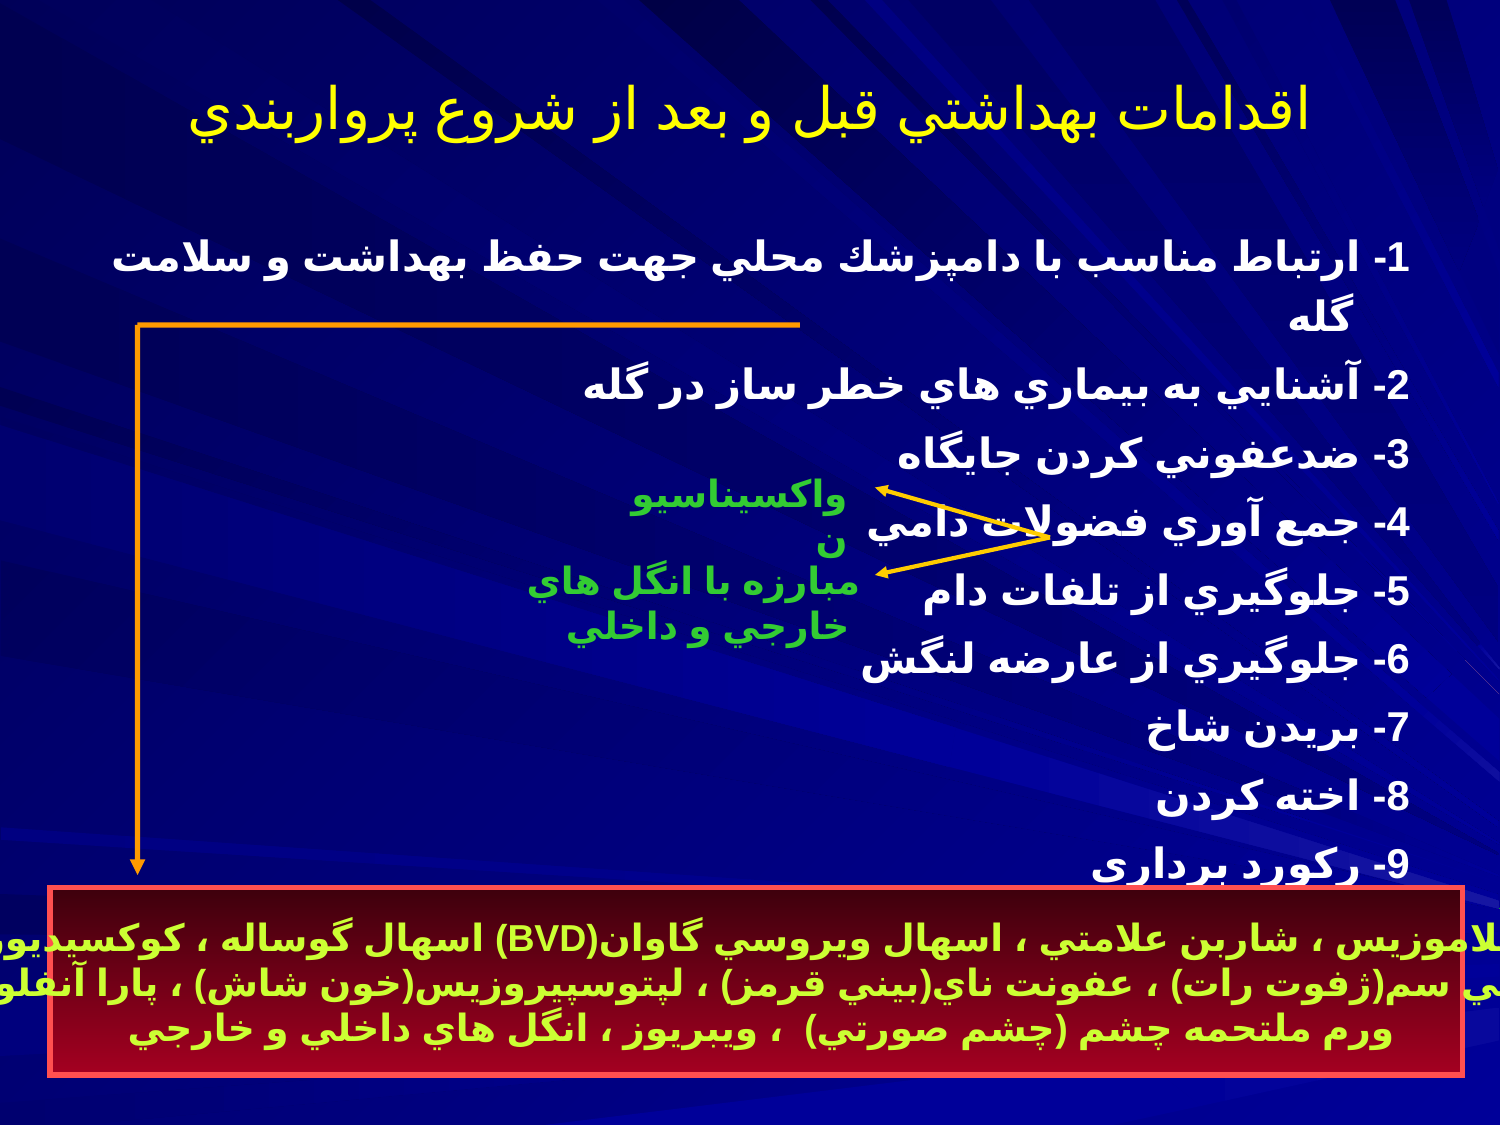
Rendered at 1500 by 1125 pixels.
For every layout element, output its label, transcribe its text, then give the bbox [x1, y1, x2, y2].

title اقدامات بهداشتي قبل و بعد از شروع پرواربندي [74, 49, 1426, 163]
text_box [131, 326, 144, 875]
text_box [875, 537, 1051, 579]
list 1- ارتباط مناسب با دامپزشك محلي جهت حفظ بهداشت و سلامت گله 2- آشنايي به بيماري هاي خطر ساز در گله 3- ضدعفوني كردن جايگاه 4- جمع آوري فضولات دامي 5- جلوگيري از تلفات دام 6- جلوگيري از عارضه لنگش 7- بريدن شاخ 8- اخته كردن 9- ركورد برداري [74, 212, 1426, 887]
text_box آناپلاموزيس ، شاربن علامتي ، اسهال ويروسي گاوان(BVD) اسهال گوساله ، كوكسيديوز ، گنديدگي سم(ژفوت رات) ، عفونت ناي(بيني قرمز) ، لپتوسپيروزيس(خون شاش) ، پارا آنفلوانزا ، ورم ملتحمه چشم (چشم صورتي) ، ويبريوز ، انگل هاي داخلي و خارجي [49, 887, 1463, 1075]
text_box [874, 484, 1049, 537]
text_box مبارزه با انگل هاي خارجي و داخلي [375, 549, 875, 655]
text_box واكسيناسيون [612, 462, 863, 568]
